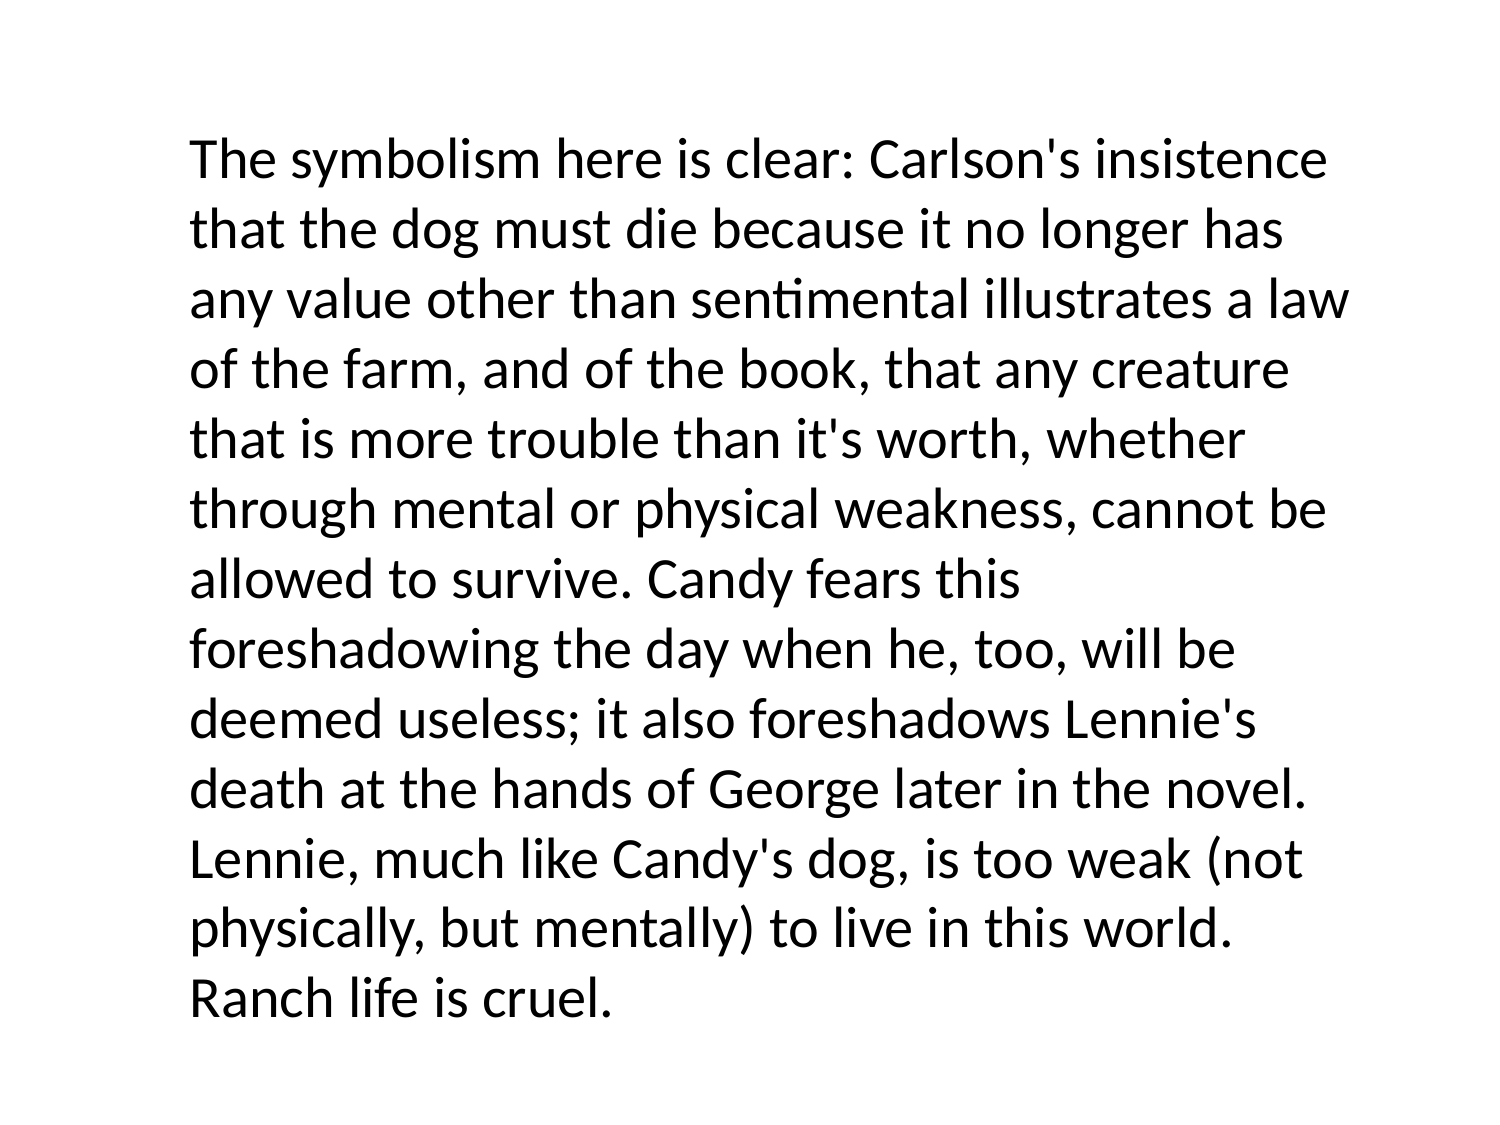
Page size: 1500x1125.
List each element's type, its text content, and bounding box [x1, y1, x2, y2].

text_box The symbolism here is clear: Carlson's insistence that the dog must die because it no longer has any value other than sentimental illustrates a law of the farm, and of the book, that any creature that is more trouble than it's worth, whether through mental or physical weakness, cannot be allowed to survive. Candy fears this foreshadowing the day when he, too, will be deemed useless; it also foreshadows Lennie's death at the hands of George later in the novel. Lennie, much like Candy's dog, is too weak (not physically, but mentally) to live in this world. Ranch life is cruel. [174, 112, 1375, 1037]
